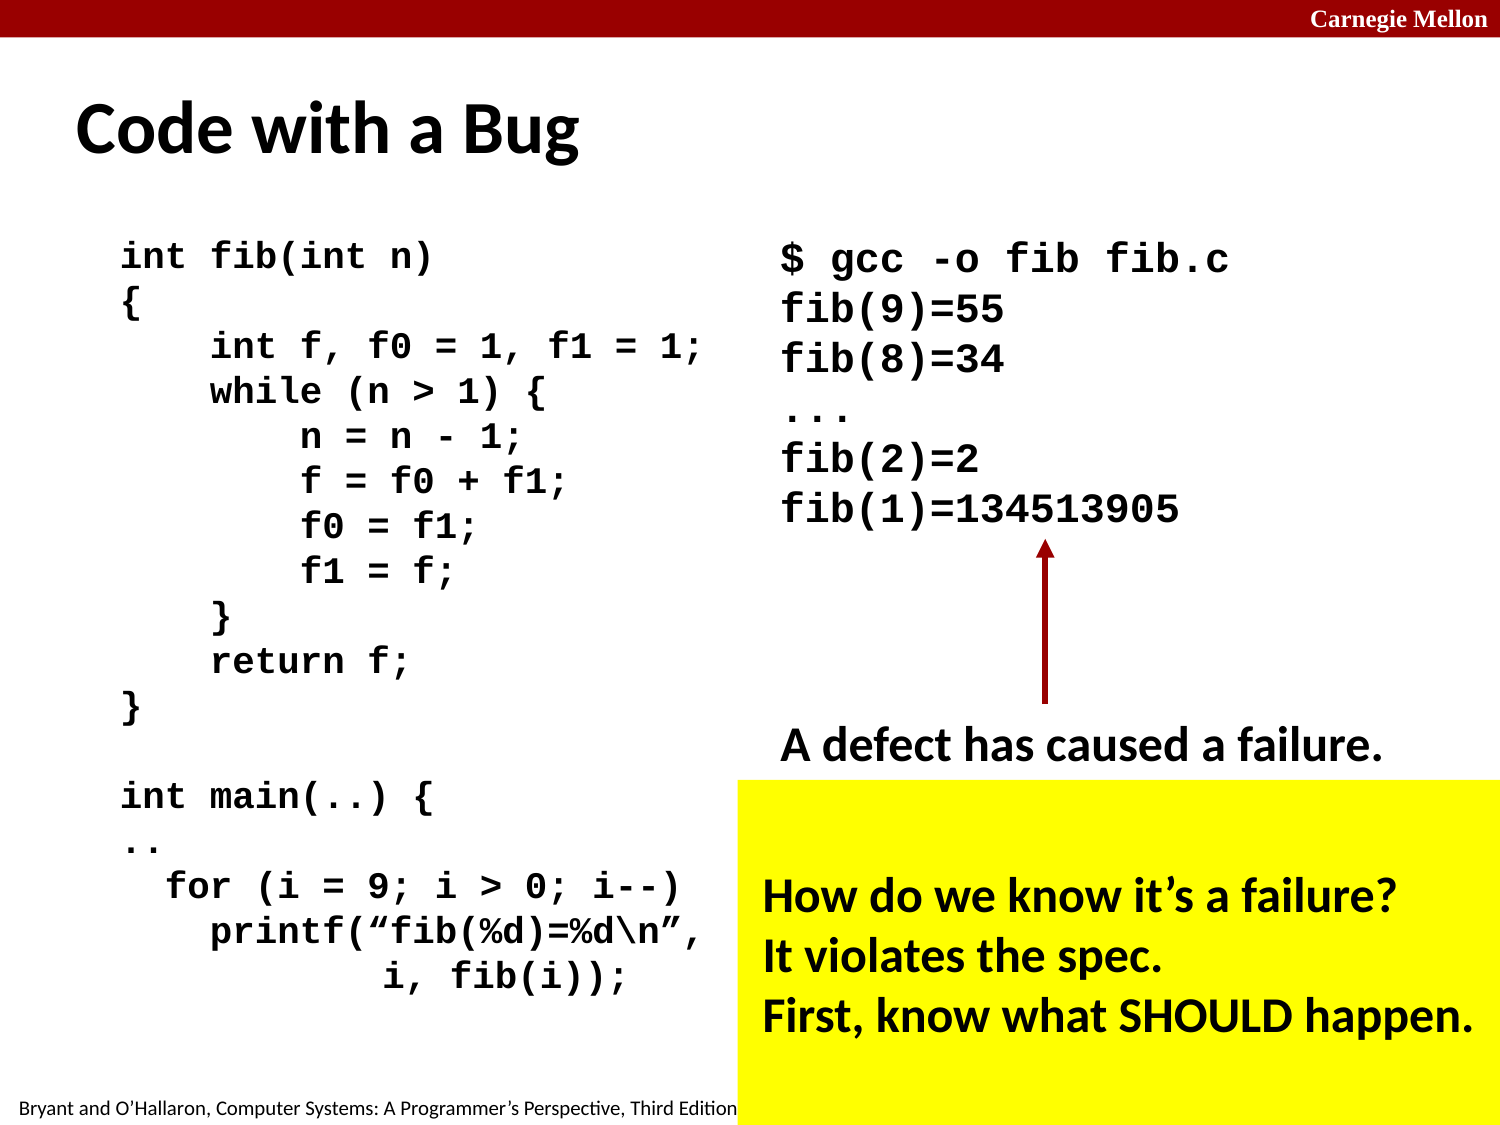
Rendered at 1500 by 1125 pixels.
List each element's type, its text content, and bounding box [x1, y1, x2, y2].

text_box How do we know it’s a failure? It violates the spec. First, know what SHOULD happen. [737, 779, 1500, 1125]
text_box A defect has caused a failure. [765, 704, 1400, 779]
list $ gcc -o fib fib.c fib(9)=55 fib(8)=34 ... fib(2)=2 fib(1)=134513905 [764, 223, 1401, 779]
list int fib(int n) { int f, f0 = 1, f1 = 1; while (n > 1) { n = n - 1; f = f0 + f1; f0 = f1; f1 = f; } return f; } int main(..) { .. for (i = 9; i > 0; i--) printf(“fib(%d)=%d\n”, i, fib(i)); [104, 223, 741, 1040]
title Code with a Bug [61, 60, 1307, 187]
